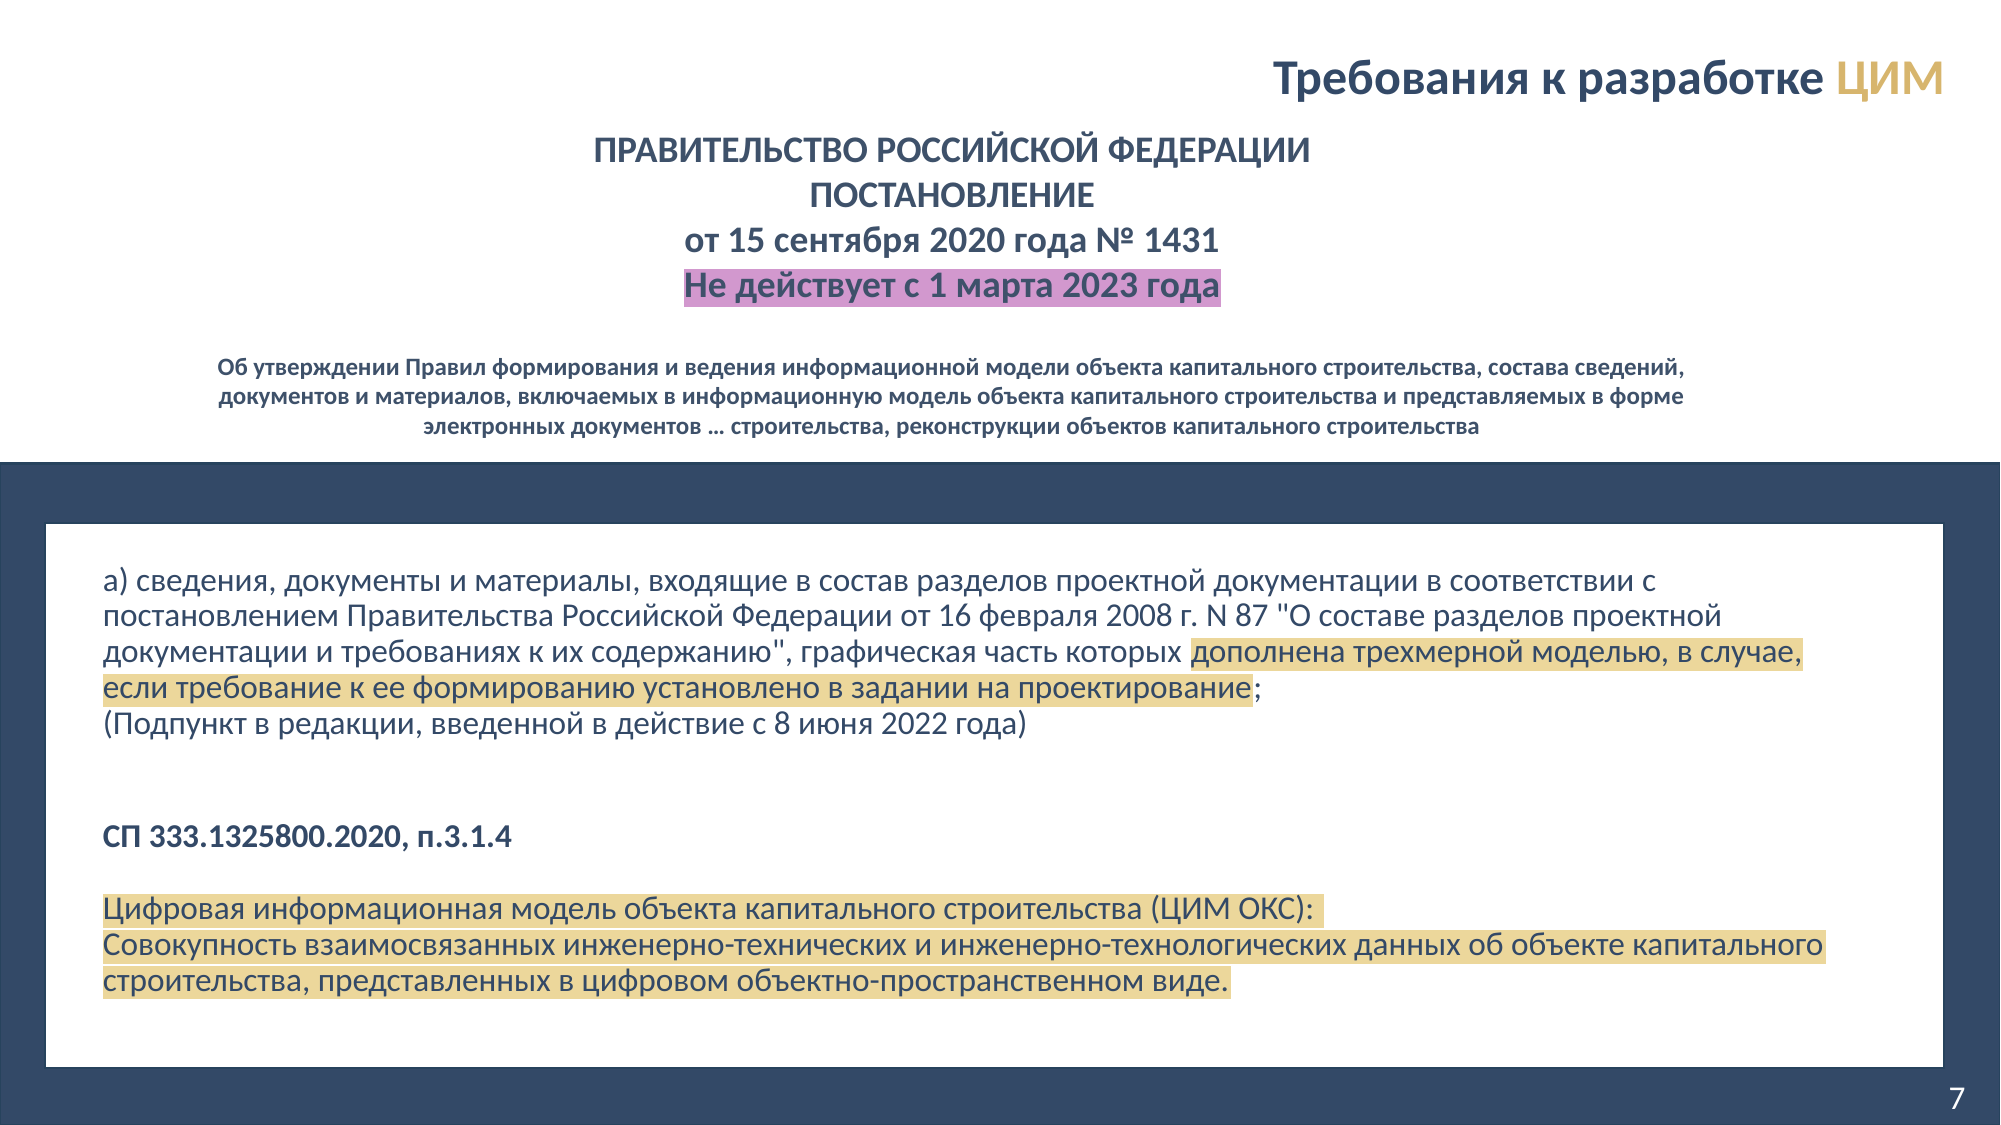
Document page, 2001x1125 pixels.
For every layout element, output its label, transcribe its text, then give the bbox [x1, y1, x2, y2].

text_box [44, 522, 1945, 1069]
text_box а) сведения, документы и материалы, входящие в состав разделов проектной документации в соответствии с постановлением Правительства Российской Федерации от 16 февраля 2008 г. N 87 "О составе разделов проектной документации и требованиях к их содержанию", графическая часть которых дополнена трехмерной моделью, в случае, если требование к ее формированию установлено в задании на проектирование; (Подпункт в редакции, введенной в действие с 8 июня 2022 года) [87, 537, 1888, 767]
text_box ПРАВИТЕЛЬСТВО РОССИЙСКОЙ ФЕДЕРАЦИИ ПОСТАНОВЛЕНИЕ от 15 сентября 2020 года № 1431 Не действует с 1 марта 2023 года Об утверждении Правил формирования и ведения информационной модели объекта капитального строительства, состава сведений, документов и материалов, включаемых в информационную модель объекта капитального строительства и представляемых в форме электронных документов … строительства, реконструкции объектов капитального строительства [135, 117, 1770, 448]
text_box 7 [1530, 1068, 1981, 1125]
text_box [0, 462, 2000, 1125]
title Требования к разработке ЦИМ [1258, 23, 1981, 134]
text_box СП 333.1325800.2020, п.3.1.4 Цифровая информационная модель объекта капитального строительства (ЦИМ ОКС): Совокупность взаимосвязанных инженерно-технических и инженерно-технологических данных об объекте капитального строительства, представленных в цифровом объектно-пространственном виде. [87, 794, 1888, 1023]
